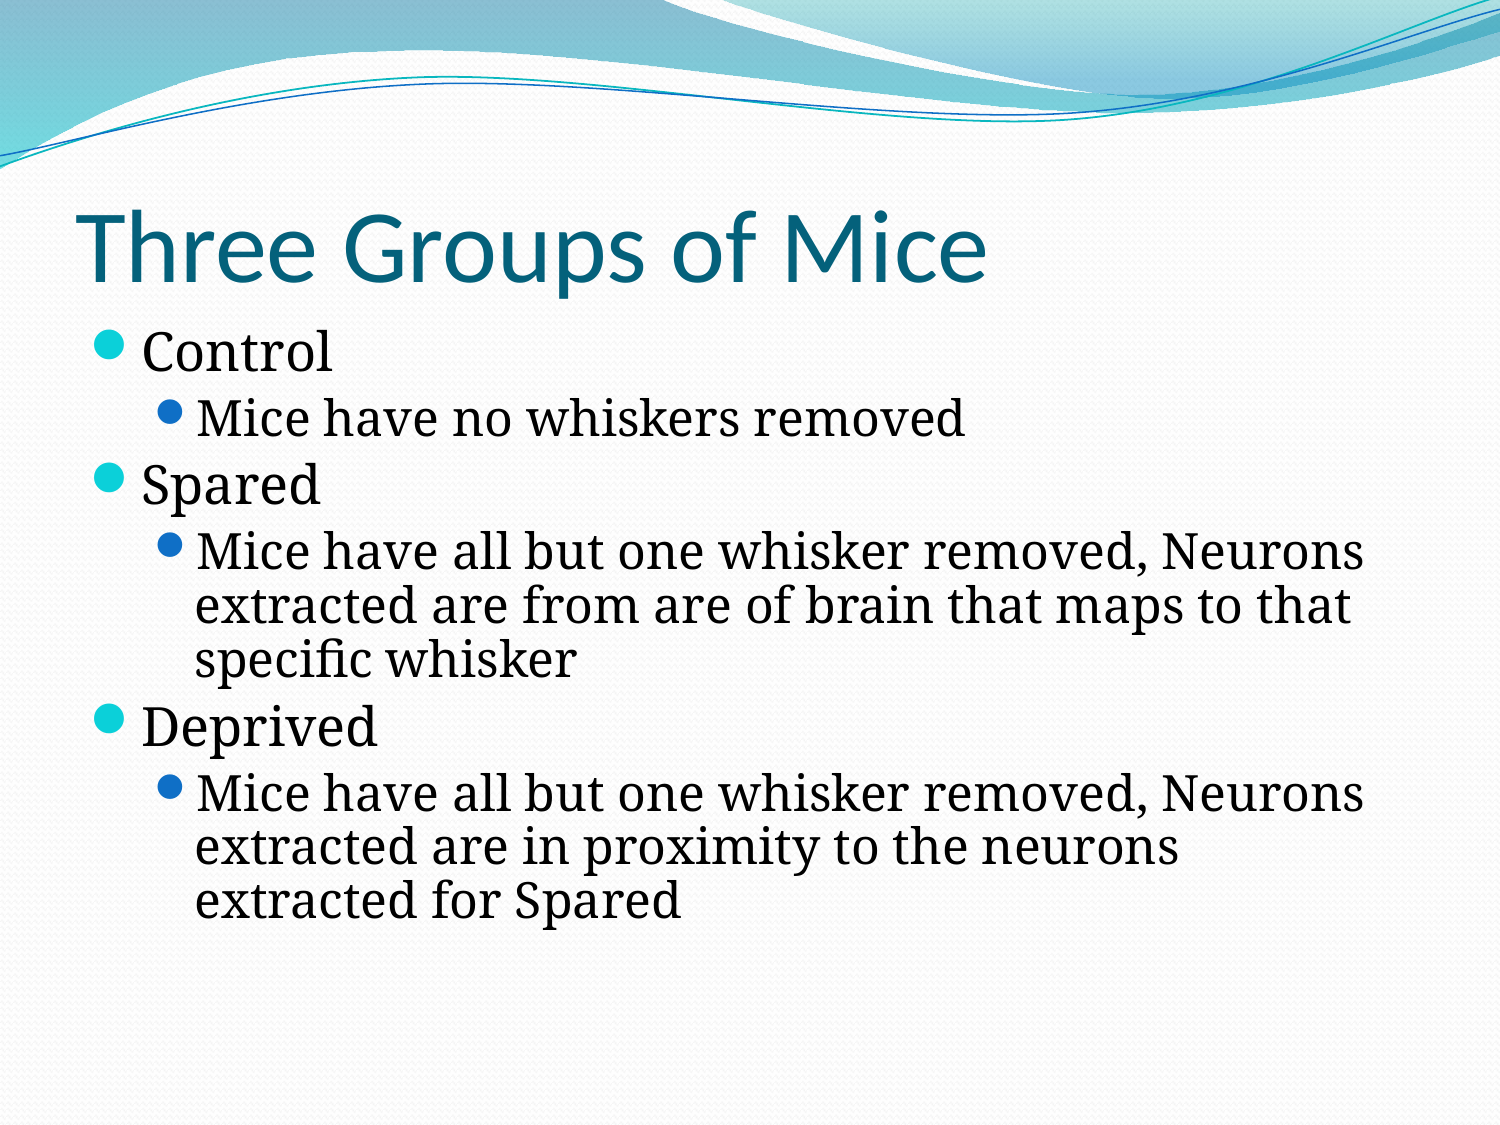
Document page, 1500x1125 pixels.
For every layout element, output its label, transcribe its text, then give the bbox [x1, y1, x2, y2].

list Control Mice have no whiskers removed Spared Mice have all but one whisker removed, Neurons extracted are from are of brain that maps to that specific whisker Deprived Mice have all but one whisker removed, Neurons extracted are in proximity to the neurons extracted for Spared [75, 317, 1425, 1038]
title Three Groups of Mice [75, 115, 1425, 303]
